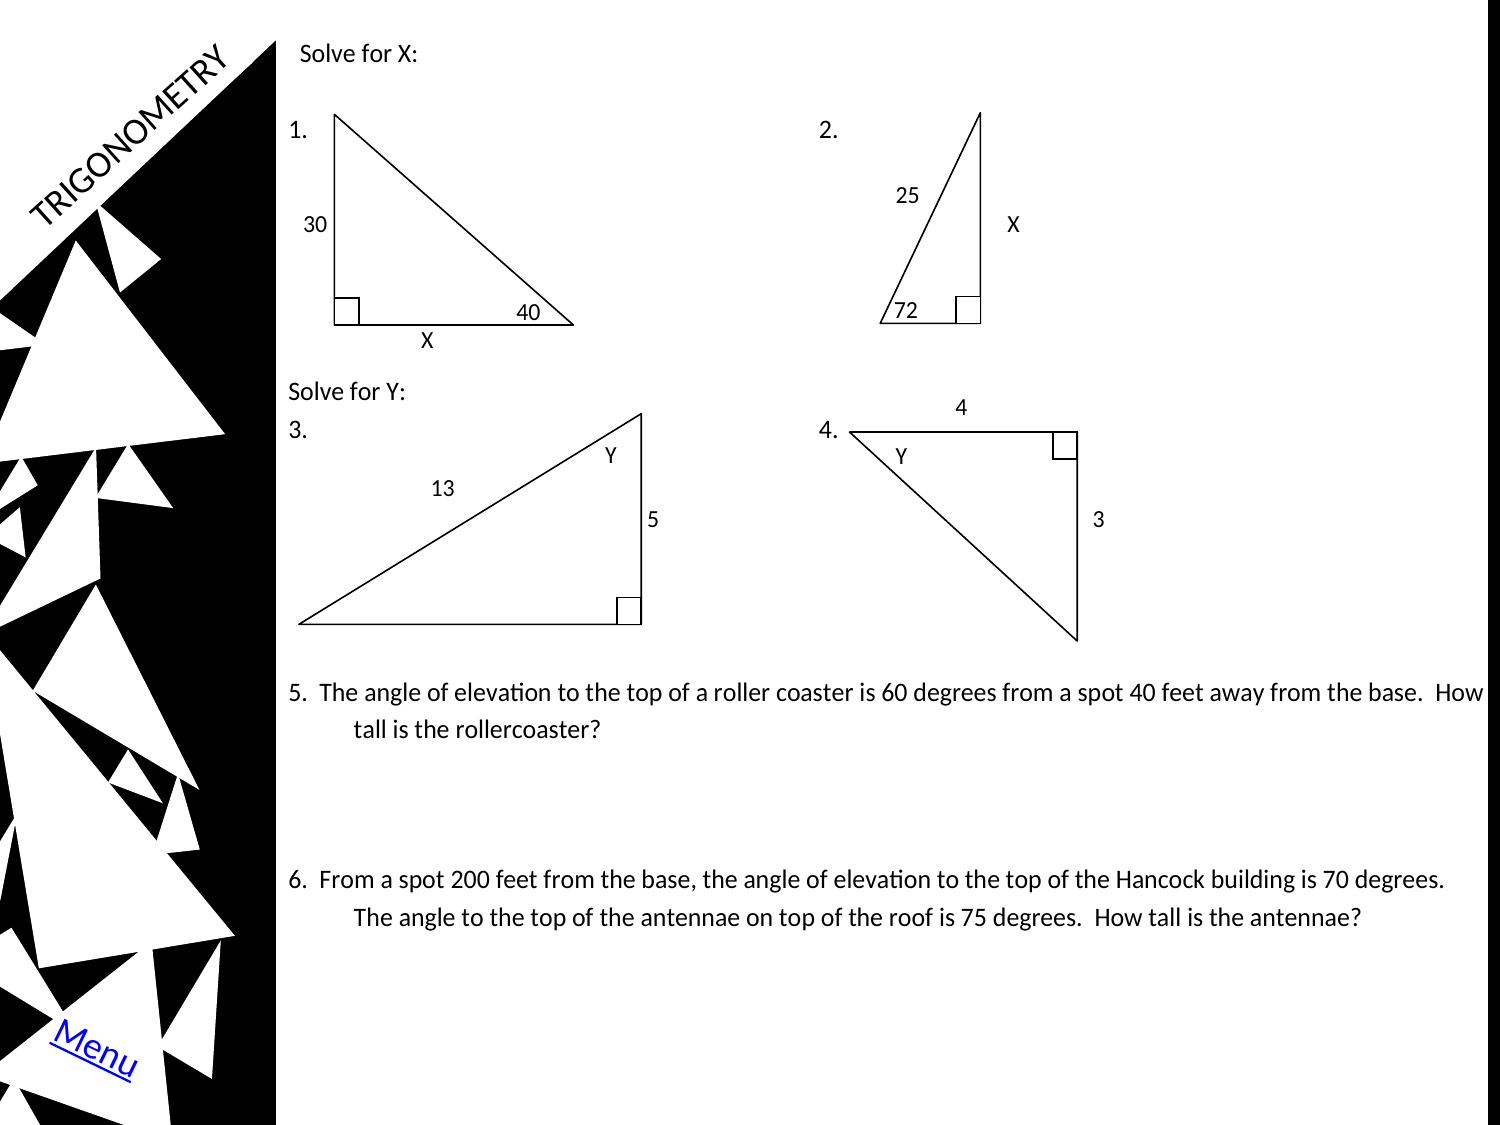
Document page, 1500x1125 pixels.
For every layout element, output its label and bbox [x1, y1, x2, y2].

text_box [275, 0, 1489, 1125]
text_box [0, 0, 273, 1125]
